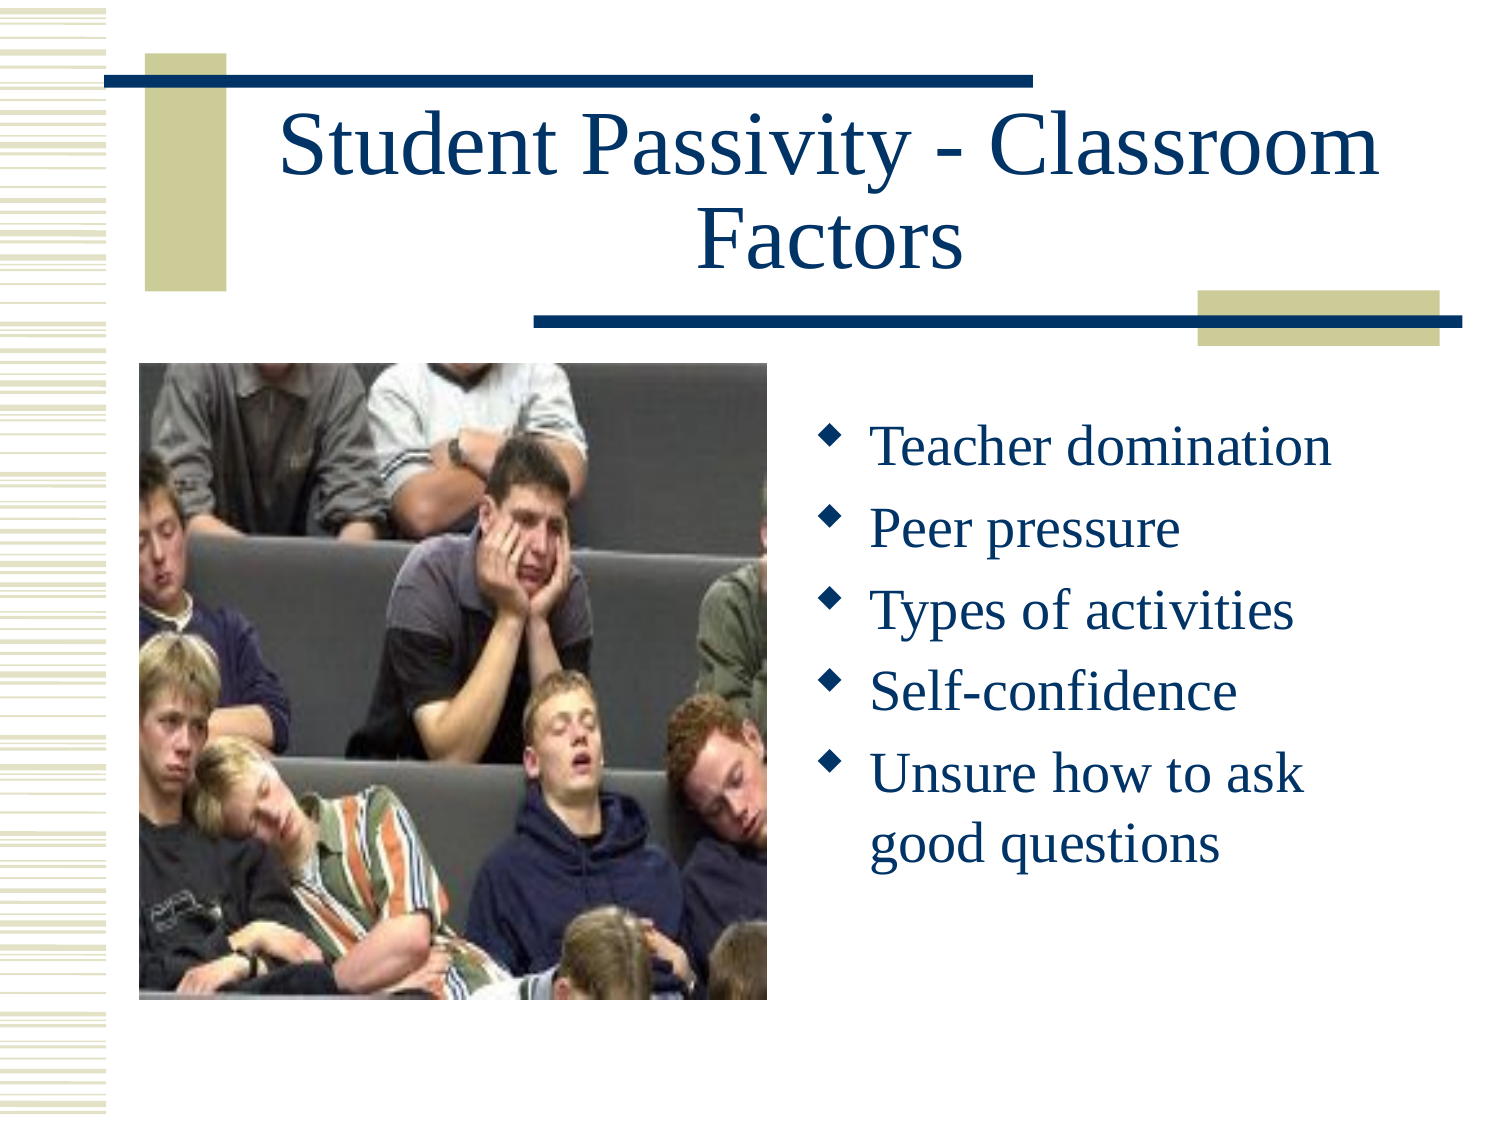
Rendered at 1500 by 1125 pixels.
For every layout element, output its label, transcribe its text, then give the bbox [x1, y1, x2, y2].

list Teacher domination Peer pressure Types of activities Self-confidence Unsure how to ask good questions [797, 399, 1439, 1001]
title Student Passivity - Classroom Factors [224, 99, 1436, 288]
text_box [139, 362, 767, 1001]
